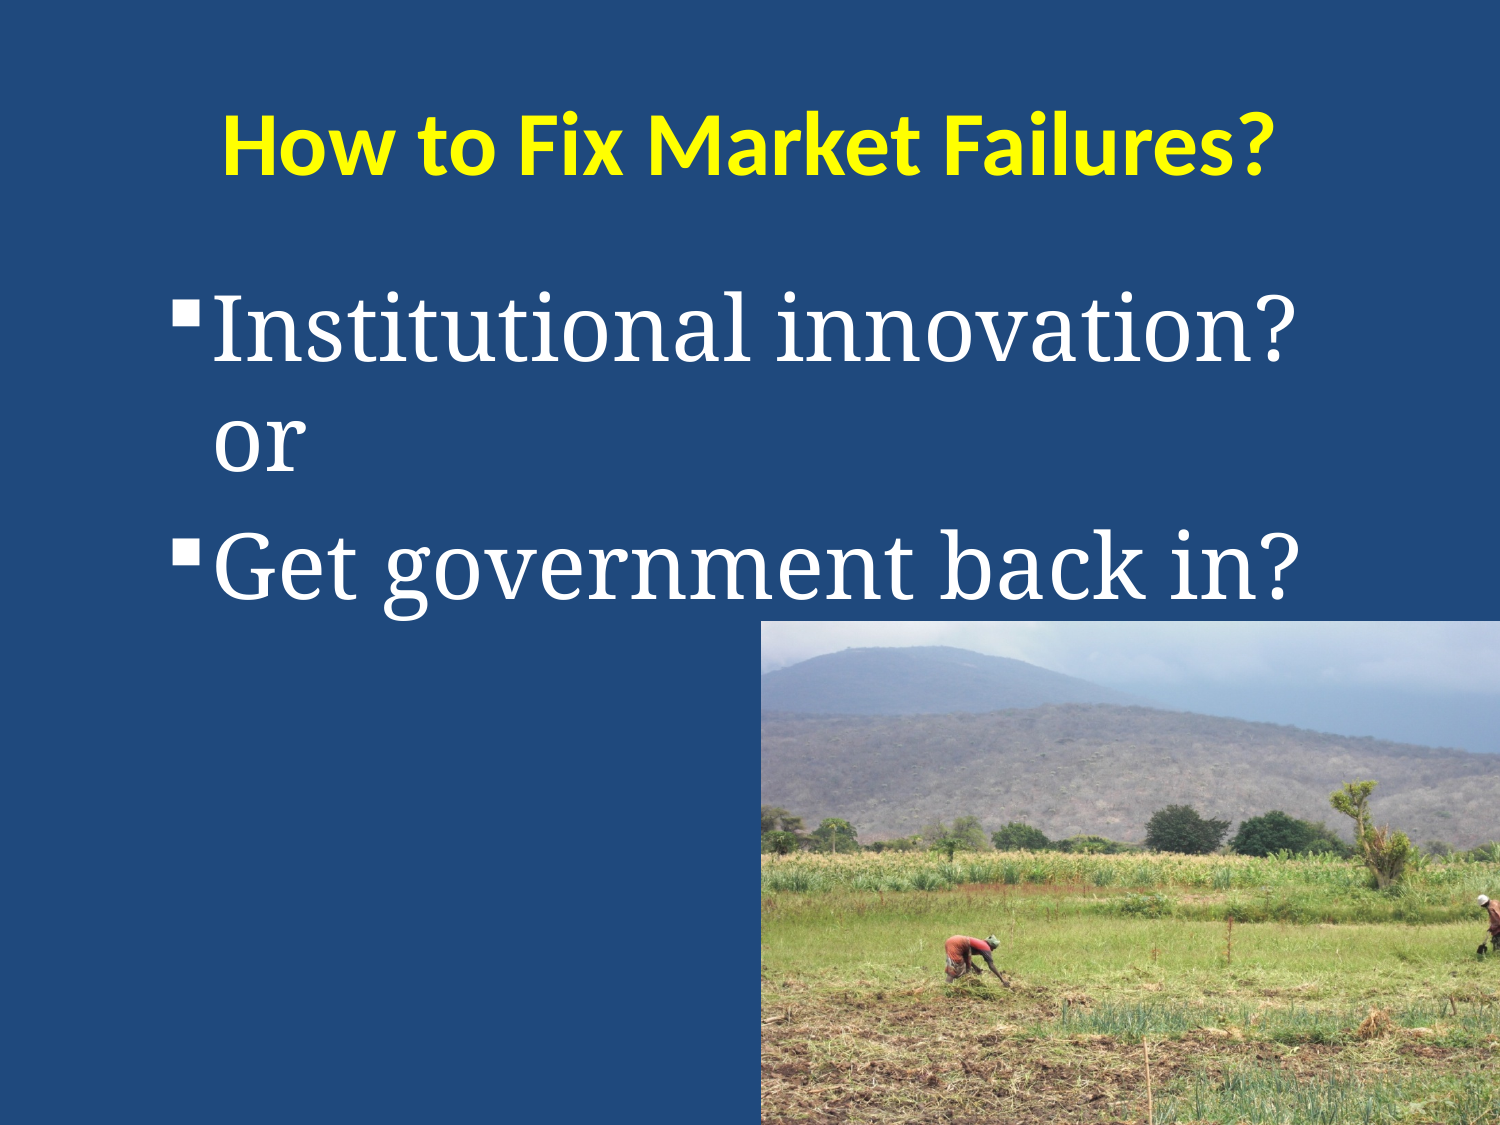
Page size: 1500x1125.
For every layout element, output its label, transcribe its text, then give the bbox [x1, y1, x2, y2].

picture [761, 620, 1500, 1125]
title How to Fix Market Failures? [74, 44, 1426, 233]
list Institutional innovation? or Get government back in? [74, 262, 1426, 552]
